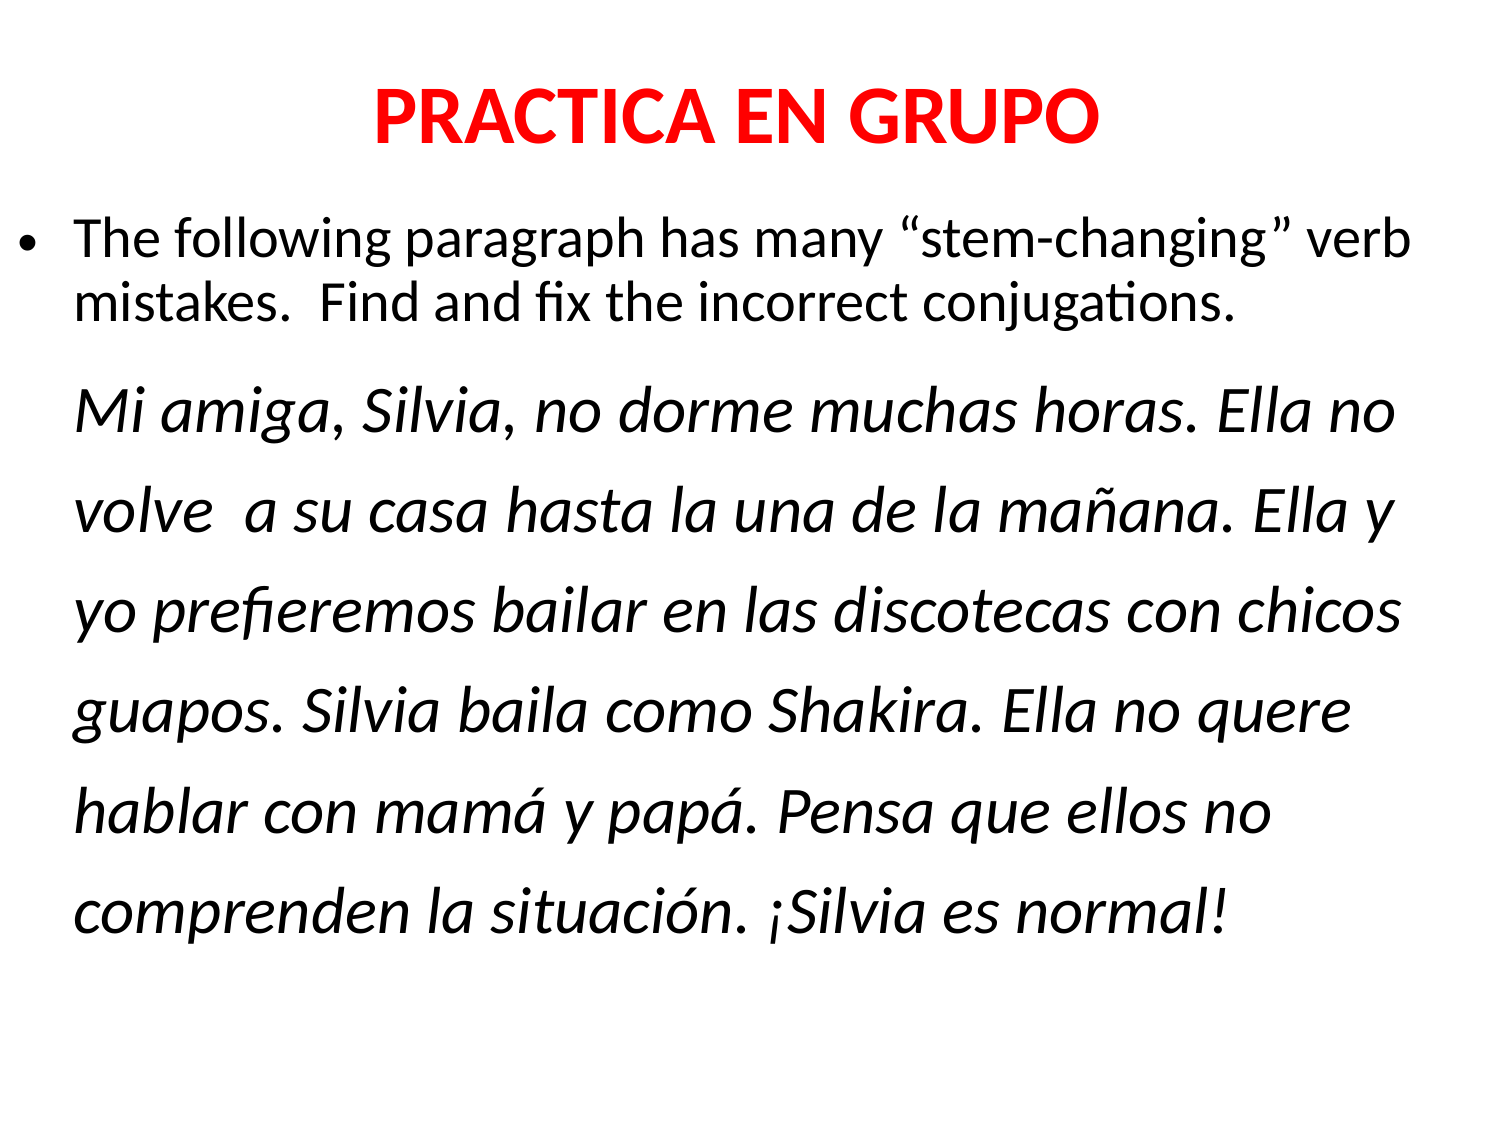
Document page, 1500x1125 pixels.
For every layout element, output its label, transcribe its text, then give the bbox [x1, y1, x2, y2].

title PRACTICA EN GRUPO [62, 62, 1413, 183]
list The following paragraph has many “stem-changing” verb mistakes. Find and fix the incorrect conjugations. Mi amiga, Silvia, no dorme muchas horas. Ella no volve a su casa hasta la una de la mañana. Ella y yo prefieremos bailar en las discotecas con chicos guapos. Silvia baila como Shakira. Ella no quere hablar con mamá y papá. Pensa que ellos no comprenden la situación. ¡Silvia es normal! [2, 200, 1475, 1125]
